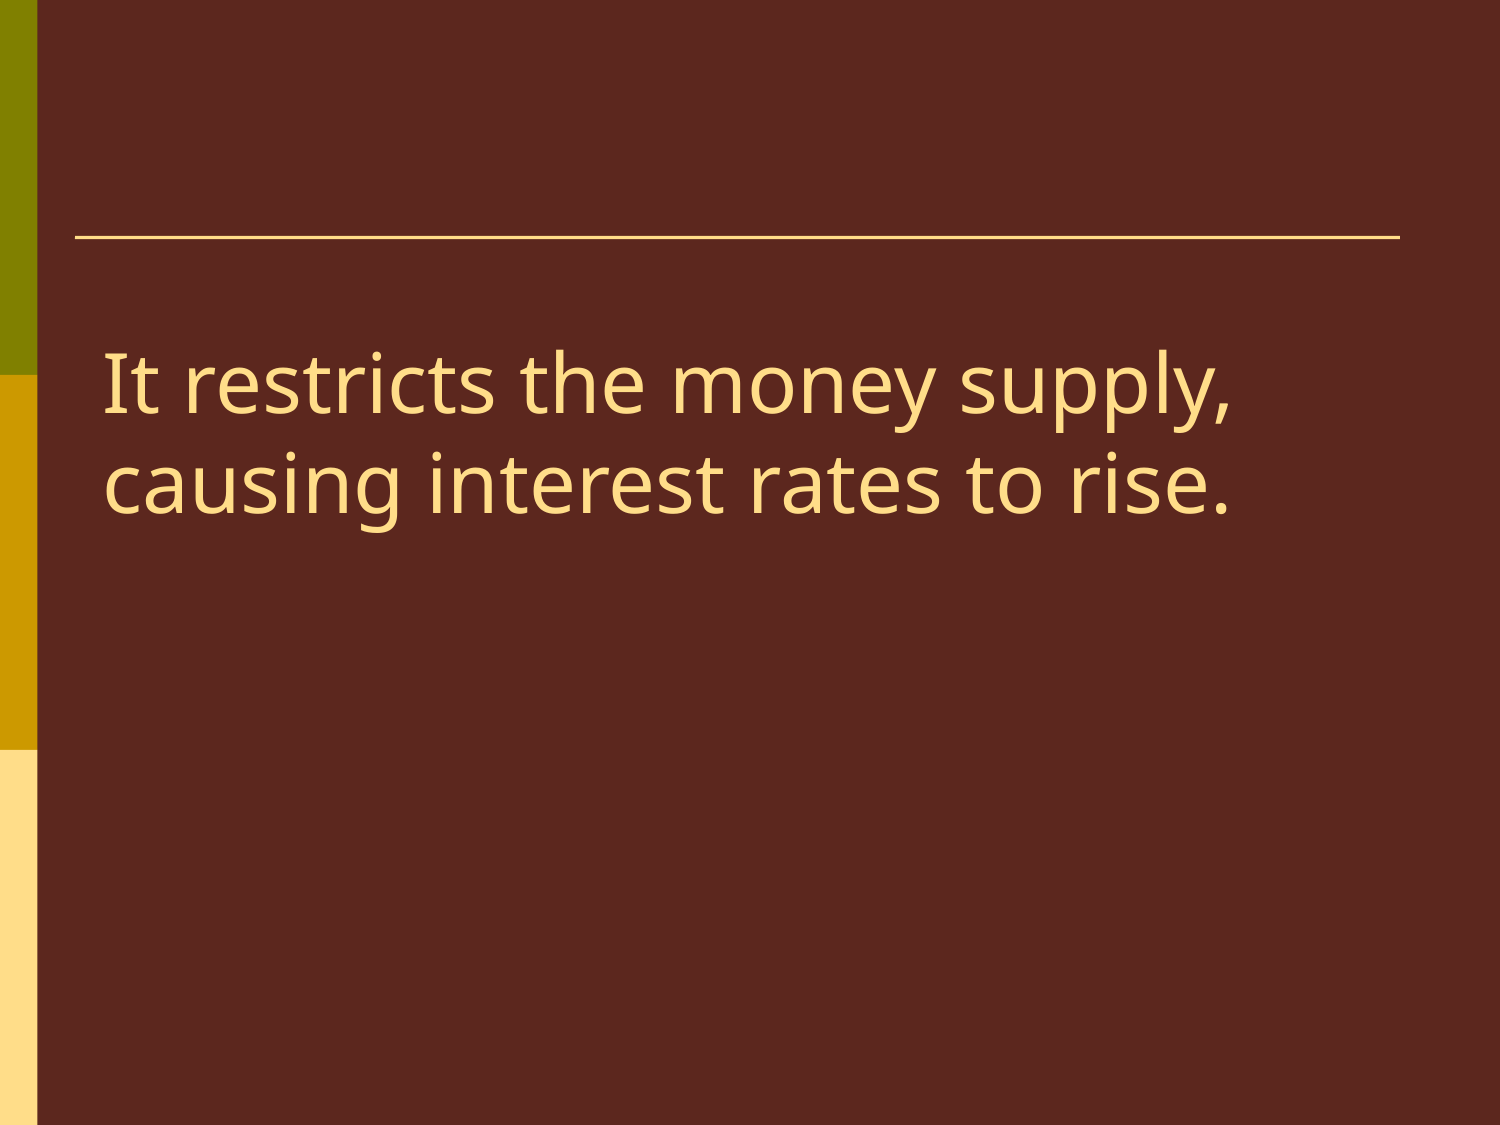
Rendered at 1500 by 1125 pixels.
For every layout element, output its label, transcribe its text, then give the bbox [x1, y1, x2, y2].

title It restricts the money supply, causing interest rates to rise. [87, 350, 1438, 538]
